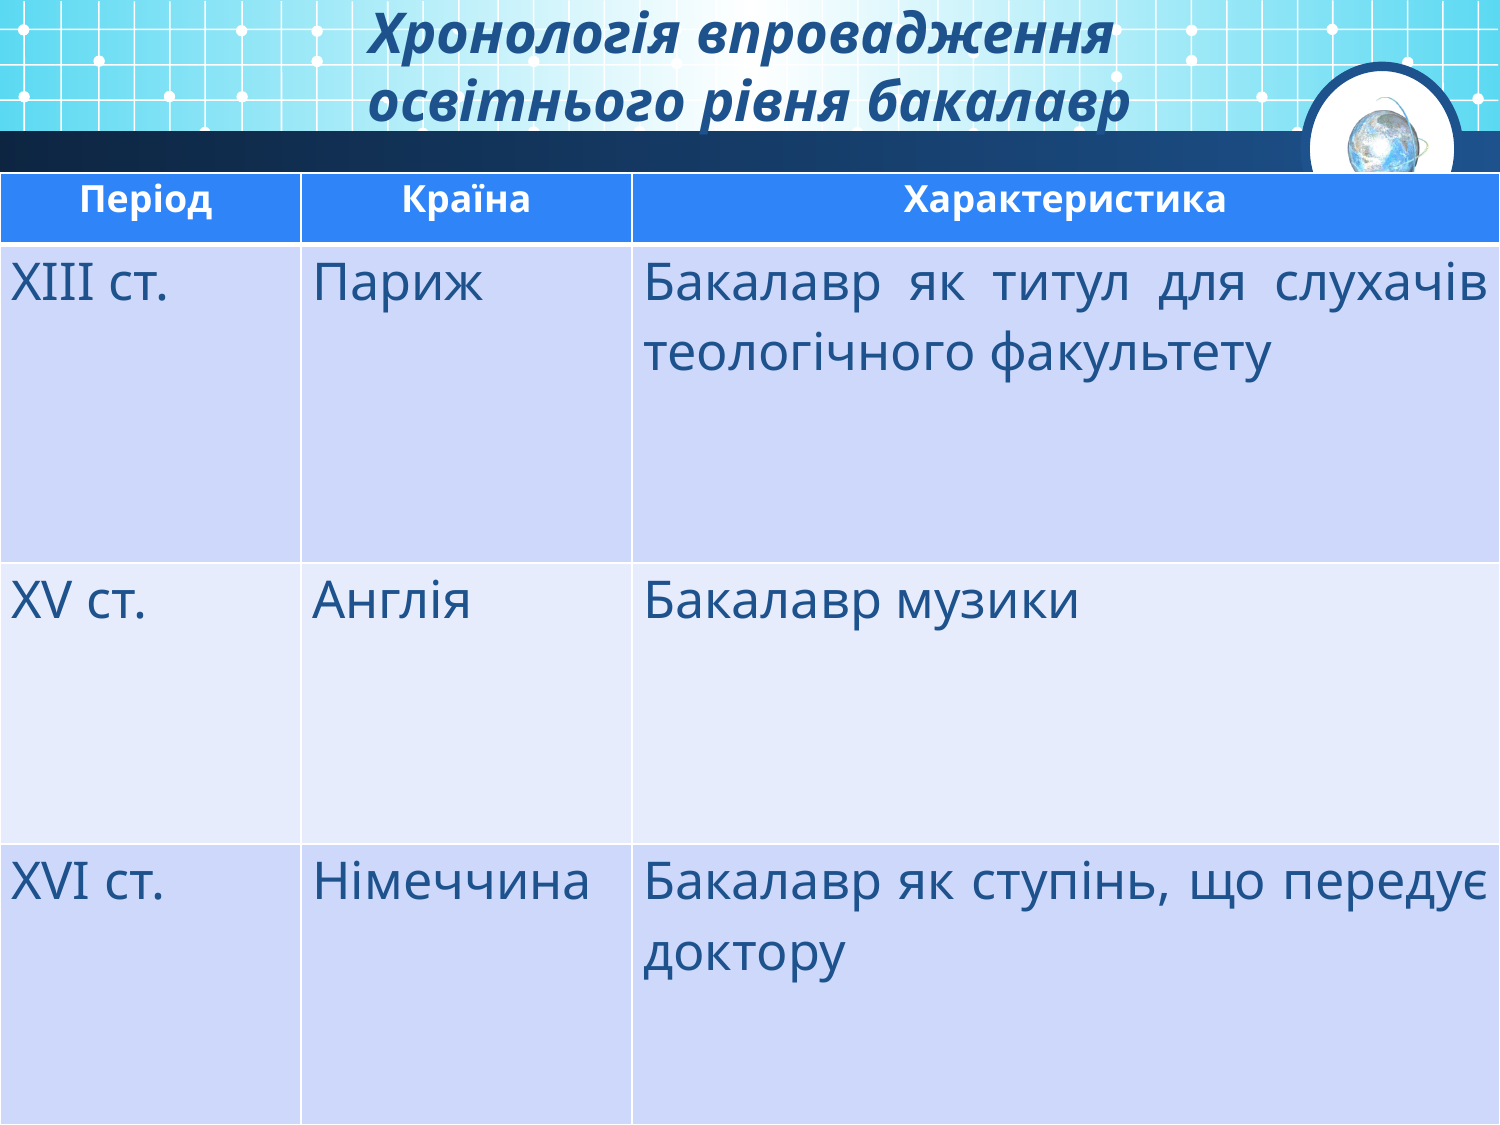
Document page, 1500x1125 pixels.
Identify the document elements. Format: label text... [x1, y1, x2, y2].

table_cell Бакалавр як титул для слухачів теологічного факультету [633, 247, 1499, 562]
table_header Характеристика [633, 174, 1499, 242]
table_cell Бакалавр музики [633, 564, 1499, 843]
table_cell ХVІ ст. [1, 845, 300, 1124]
table_cell XV ст. [1, 564, 300, 843]
table_cell ХІІІ ст. [1, 247, 300, 562]
picture [1310, 130, 1454, 172]
title Хронологія впровадження освітнього рівня бакалавр [0, 0, 1500, 130]
table_cell Бакалавр як ступінь, що передує доктору [633, 845, 1499, 1124]
table_cell Англія [302, 564, 631, 843]
table_header Період [1, 174, 300, 242]
table_cell Німеччина [302, 845, 631, 1124]
table_cell Париж [302, 247, 631, 562]
table_header Країна [302, 174, 631, 242]
